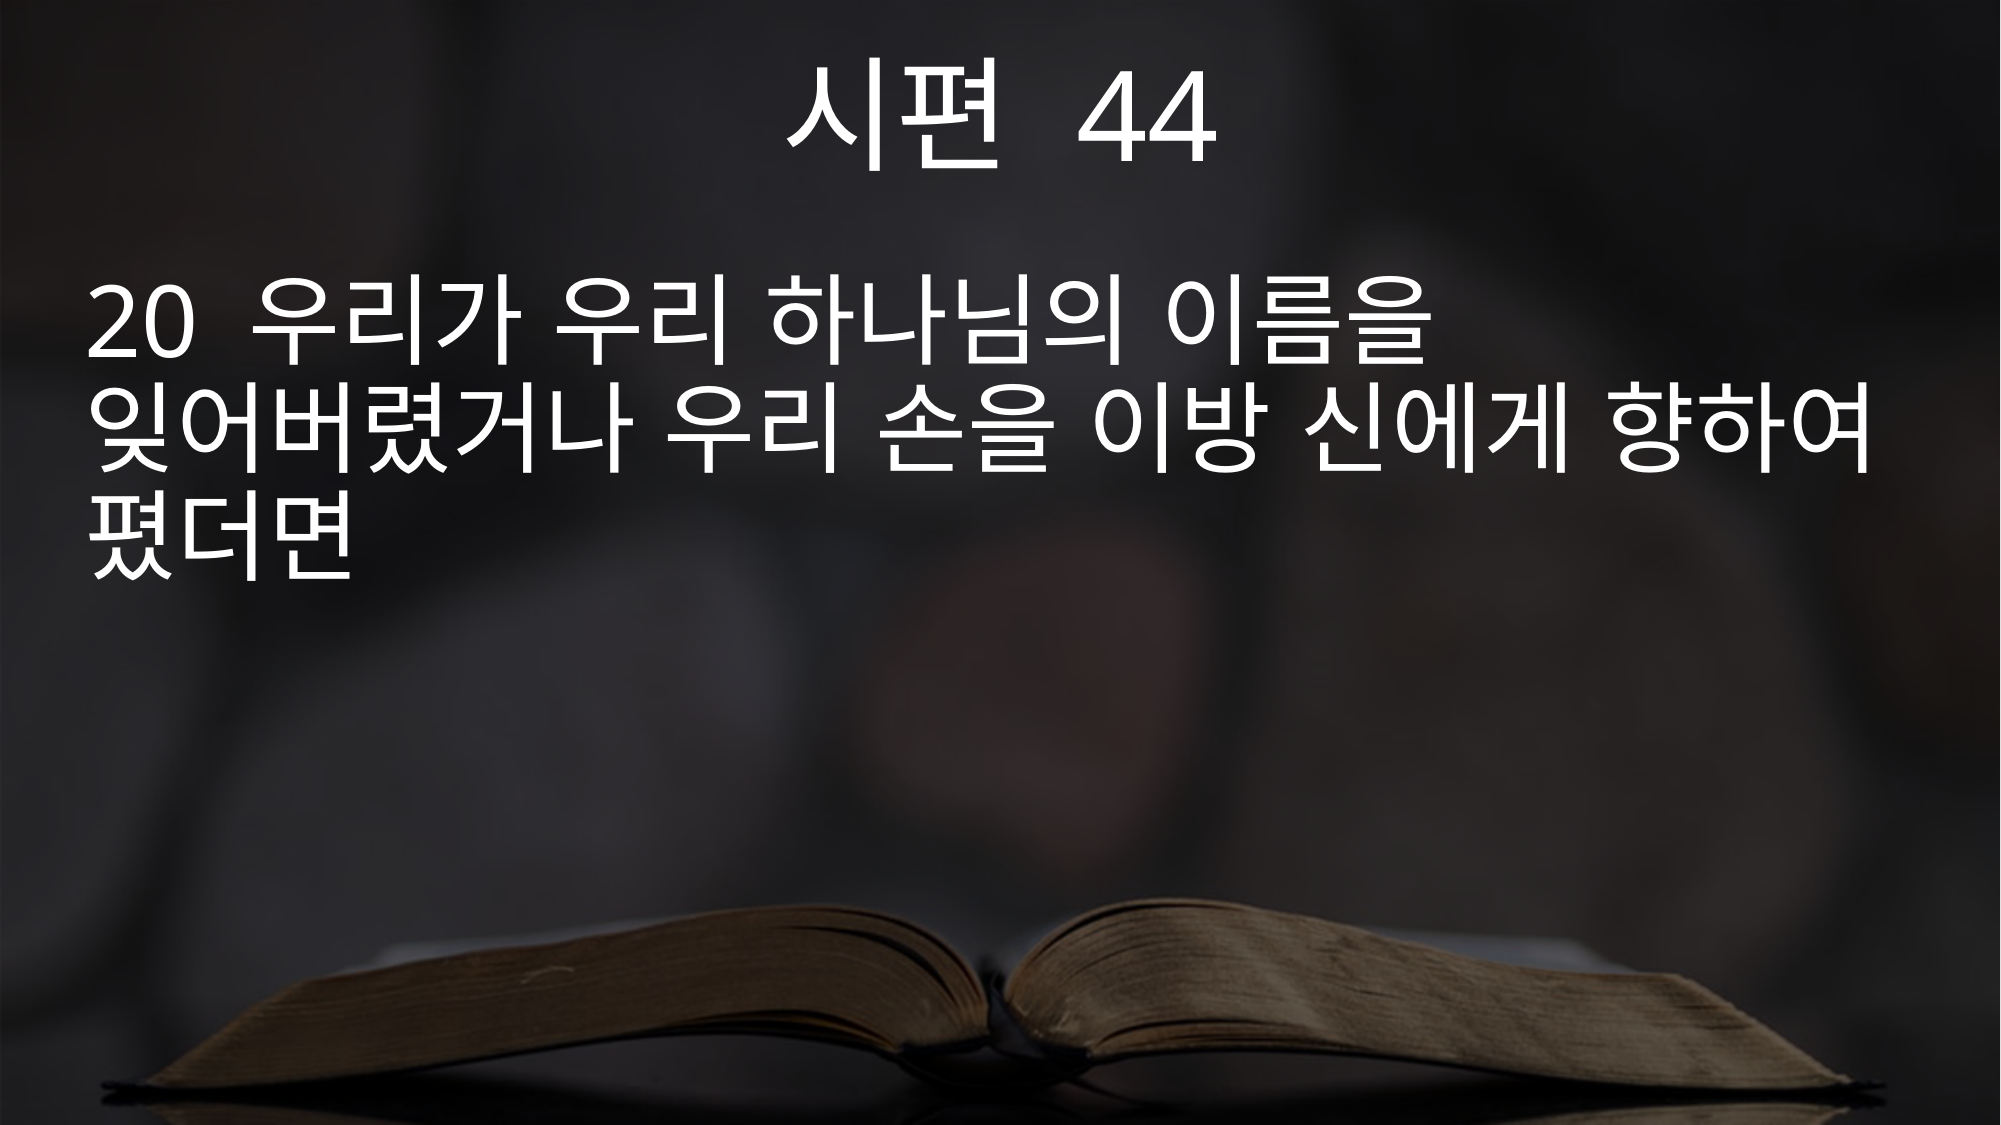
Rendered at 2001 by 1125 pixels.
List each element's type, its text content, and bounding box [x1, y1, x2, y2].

list 20 우리가 우리 하나님의 이름을 잊어버렸거나 우리 손을 이방 신에게 향하여 폈더면 [69, 263, 1953, 423]
footer 시편 44 [0, 32, 2000, 192]
picture [0, 0, 2001, 1125]
